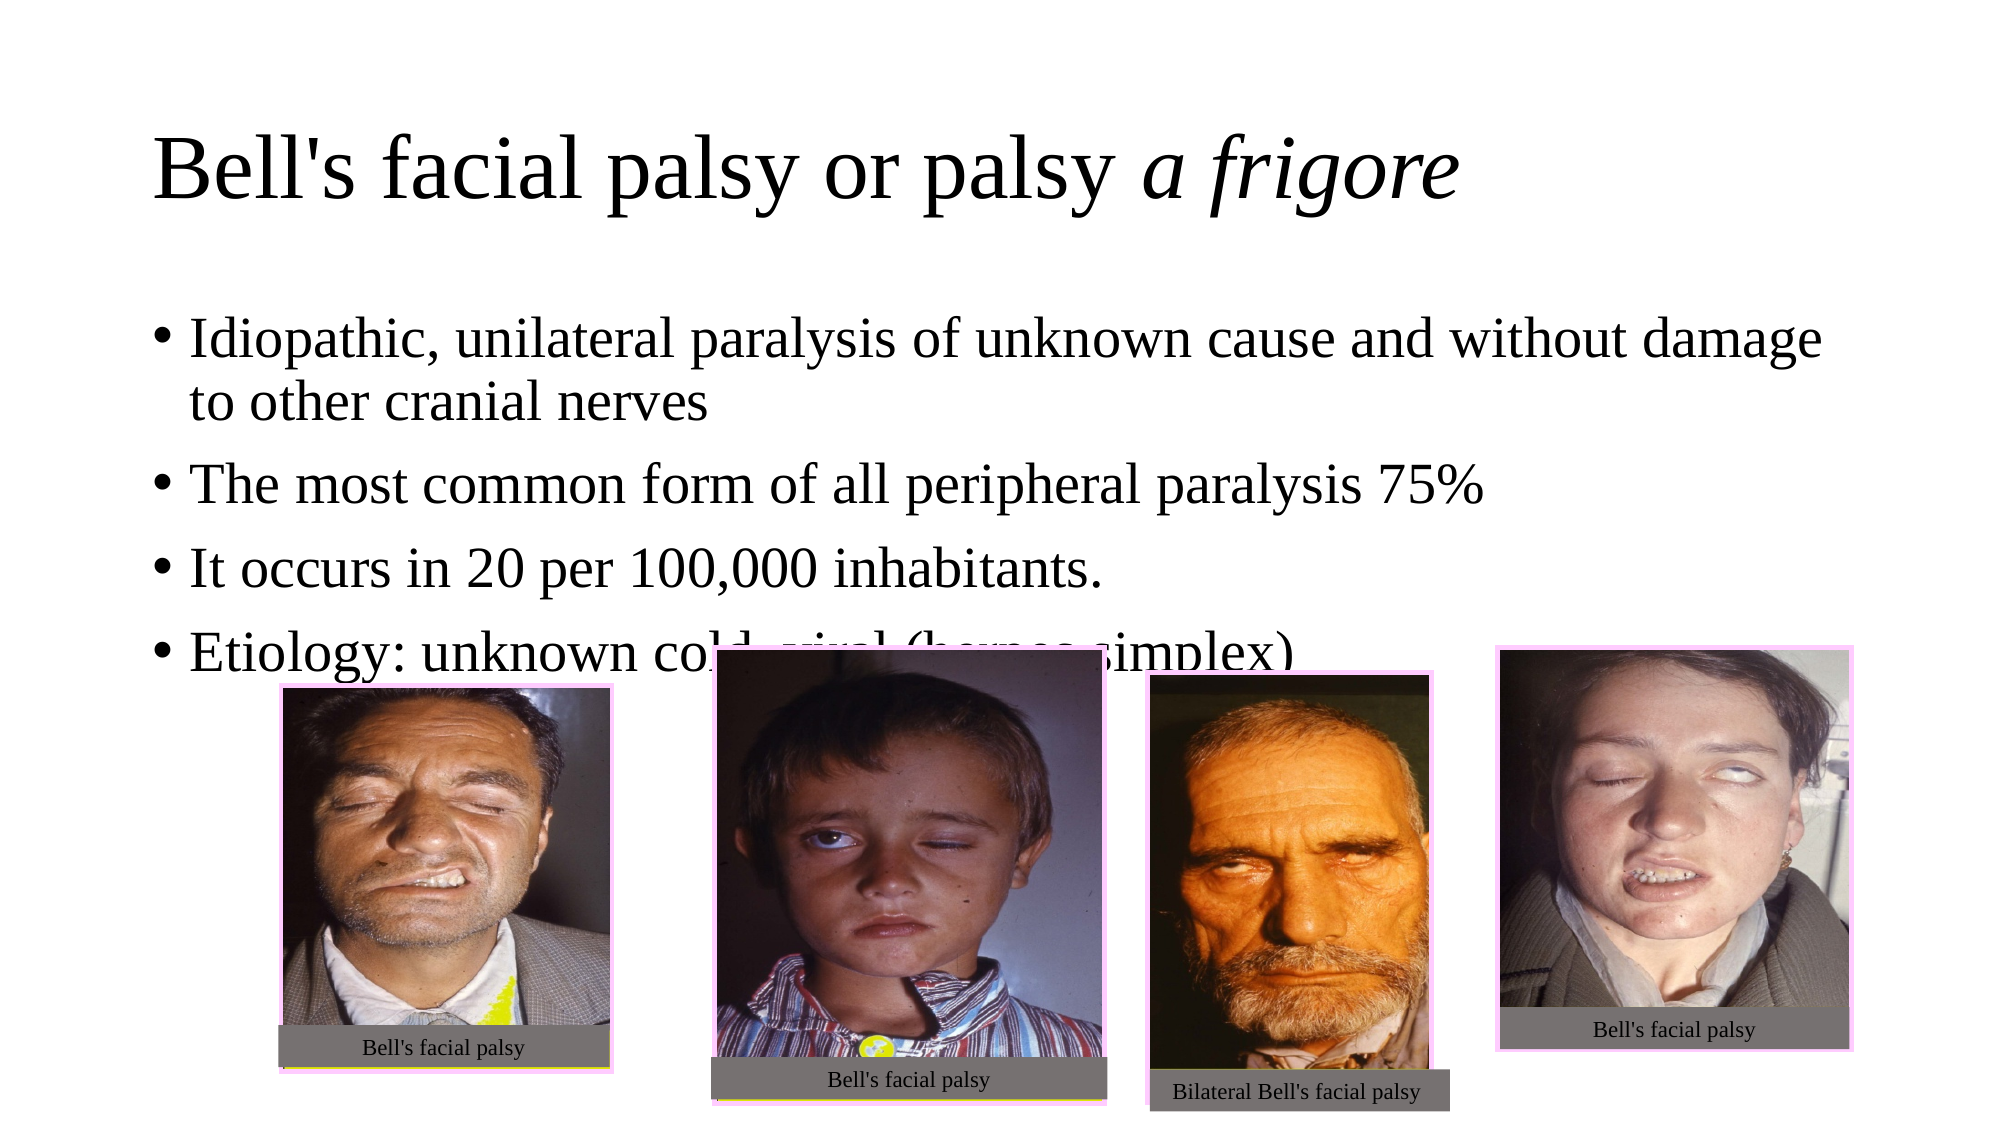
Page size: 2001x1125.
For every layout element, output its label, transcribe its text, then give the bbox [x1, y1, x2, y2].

picture [716, 649, 1103, 1102]
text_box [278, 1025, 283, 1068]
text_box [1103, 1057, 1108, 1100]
text_box Bilateral Bell's facial palsy [1149, 1069, 1450, 1112]
picture [1149, 674, 1429, 1100]
picture [1499, 649, 1850, 1048]
picture [283, 687, 610, 1070]
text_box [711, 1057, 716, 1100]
title Bell's facial palsy or palsy a frigore [137, 59, 1863, 278]
list Idiopathic, unilateral paralysis of unknown cause and without damage to other cranial nerves The most common form of all peripheral paralysis 75% It occurs in 20 per 100,000 inhabitants. Etiology: unknown cold, viral (herpes simplex) [137, 299, 1863, 1014]
